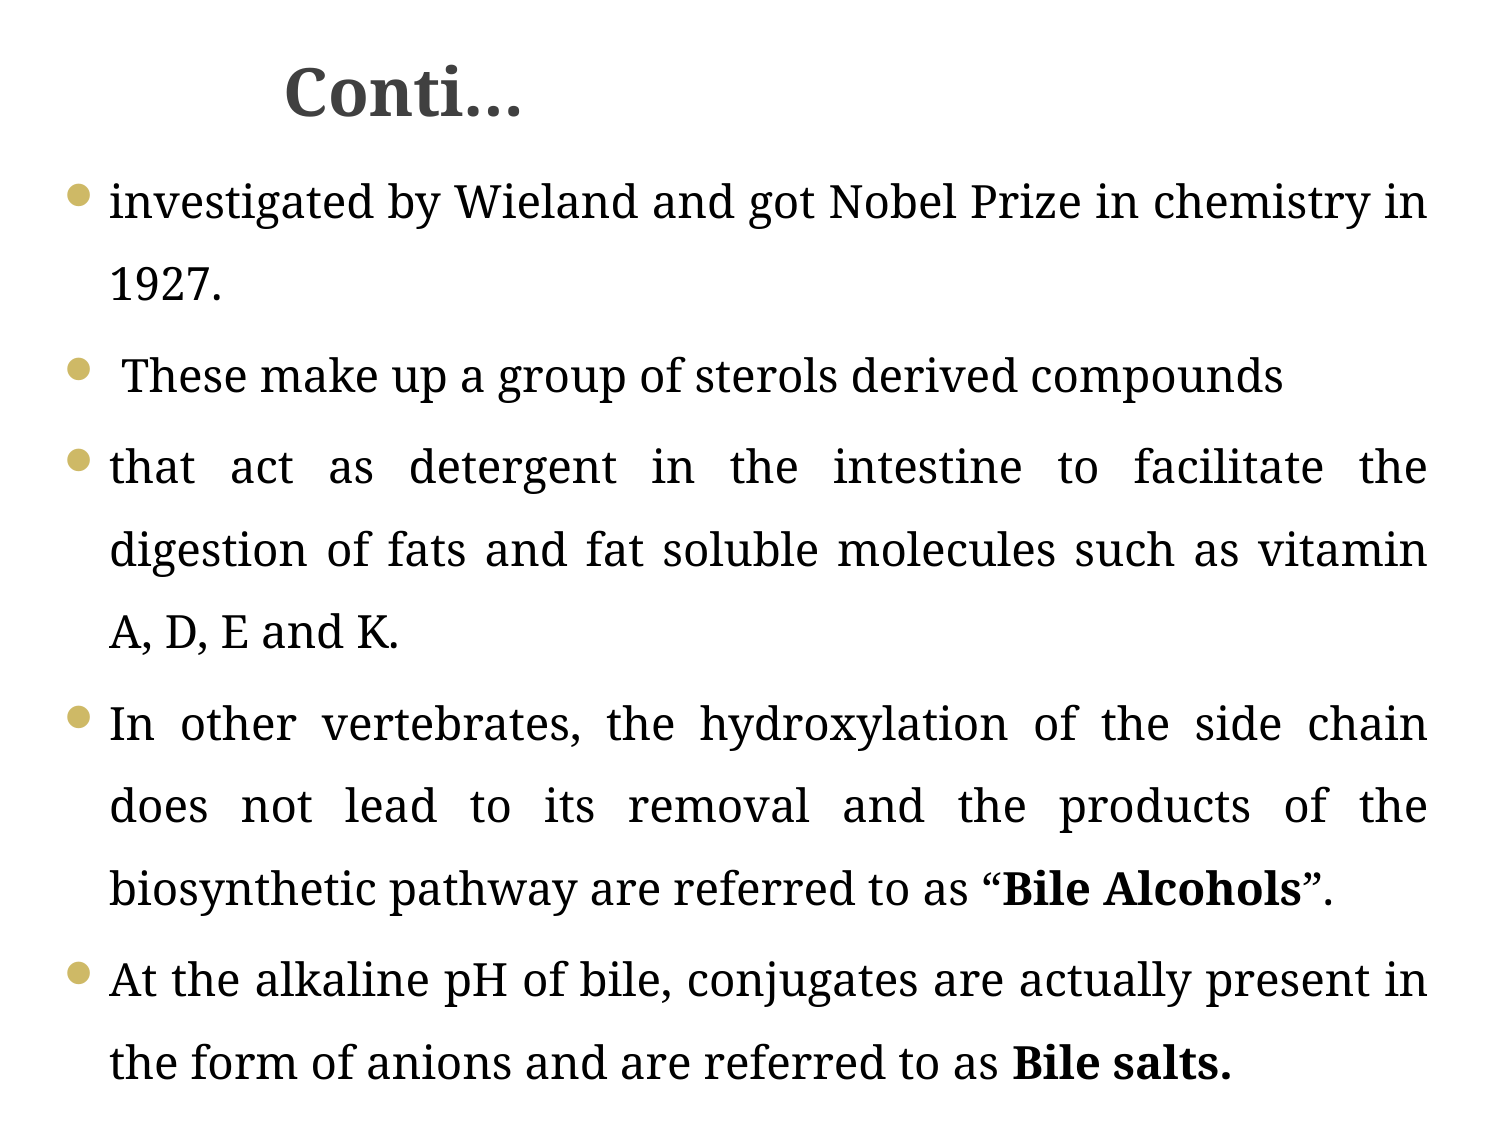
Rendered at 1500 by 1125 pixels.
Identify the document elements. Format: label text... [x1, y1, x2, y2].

slide_number 5 [715, 168, 791, 241]
list investigated by Wieland and got Nobel Prize in chemistry in 1927. These make up a group of sterols derived compounds that act as detergent in the intestine to facilitate the digestion of fats and fat soluble molecules such as vitamin A, D, E and K. In other vertebrates, the hydroxylation of the side chain does not lead to its removal and the products of the biosynthetic pathway are referred to as “Bile Alcohols”. At the alkaline pH of bile, conjugates are actually present in the form of anions and are referred to as Bile salts. [49, 137, 1445, 1088]
title Conti… [49, 37, 1450, 138]
